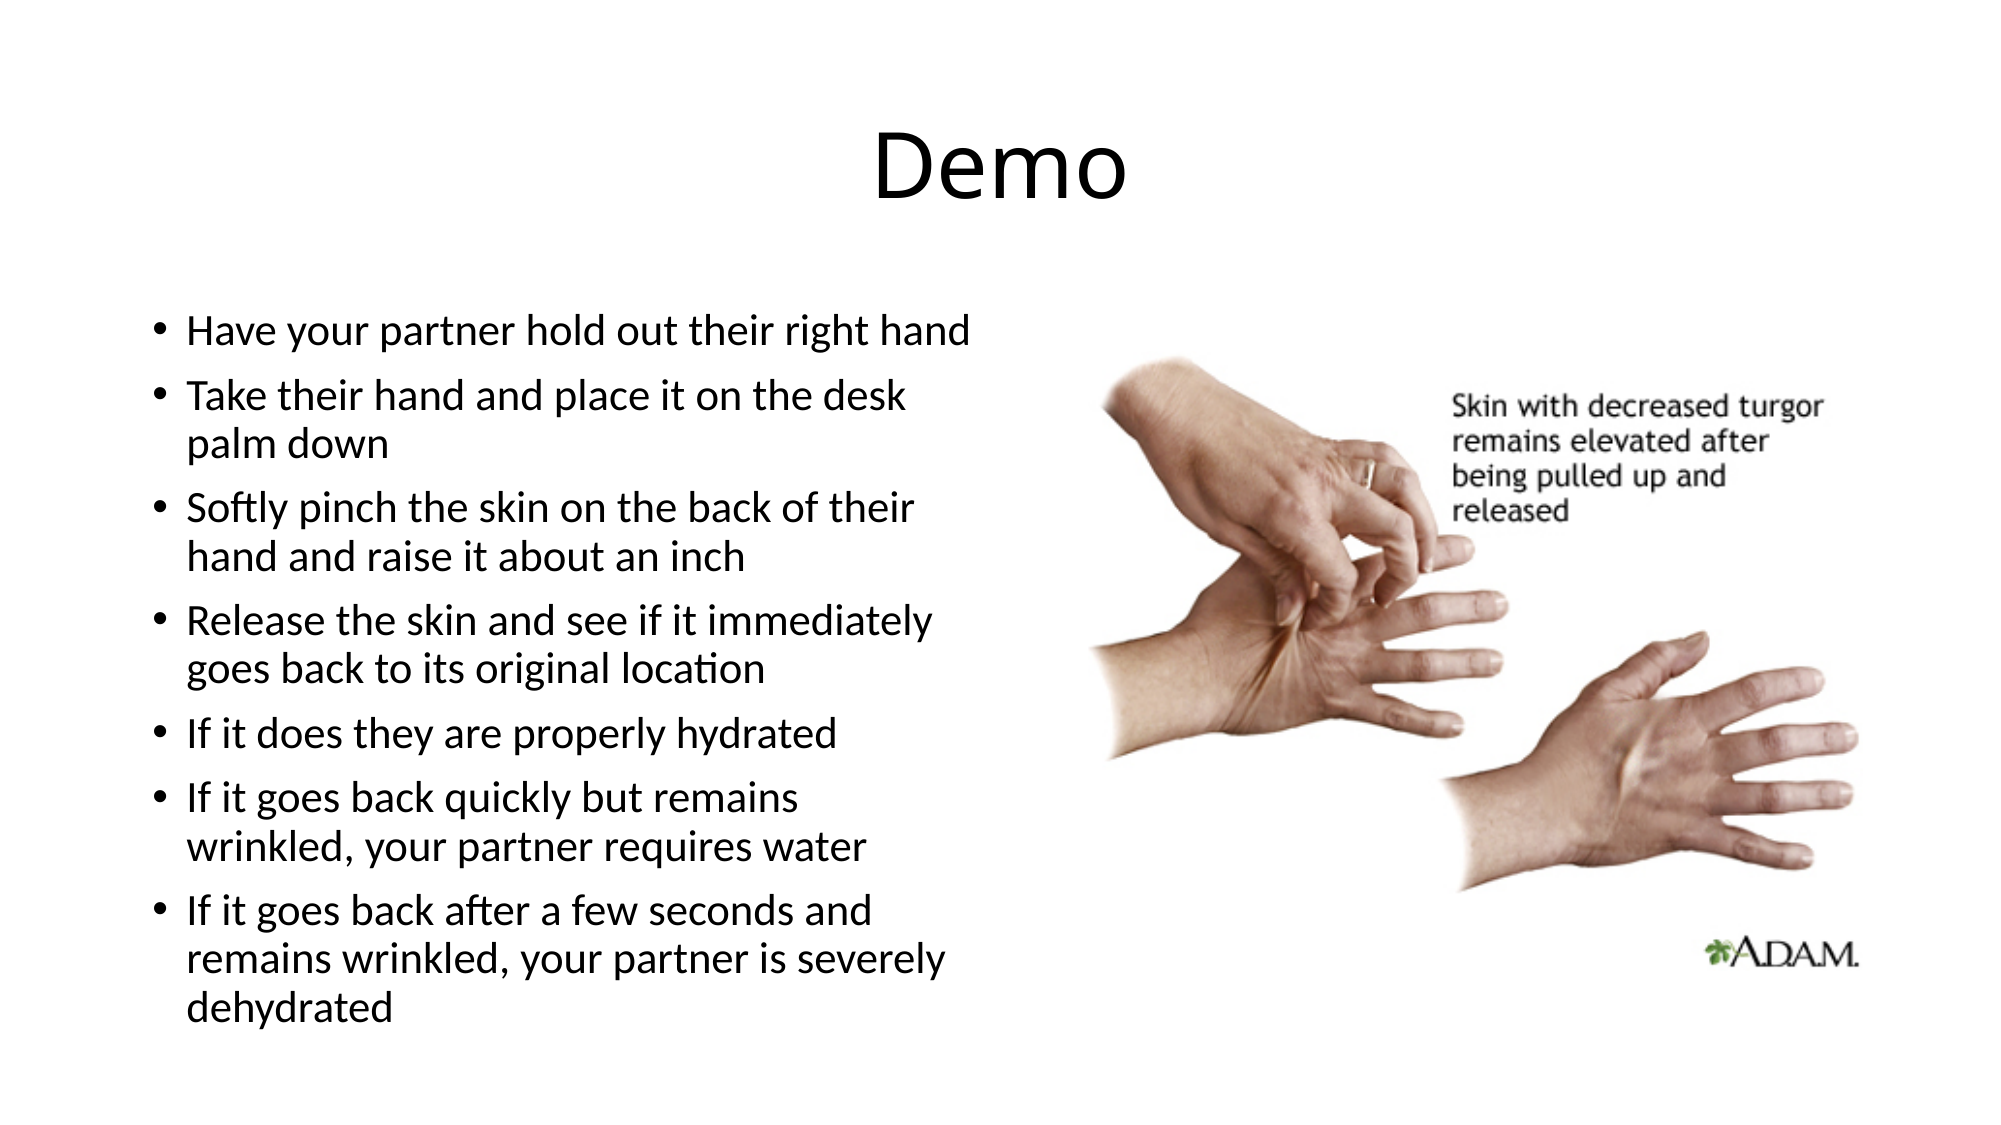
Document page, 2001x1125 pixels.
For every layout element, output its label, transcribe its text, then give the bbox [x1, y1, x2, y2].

title Demo [137, 59, 1863, 278]
list Have your partner hold out their right hand Take their hand and place it on the desk palm down Softly pinch the skin on the back of their hand and raise it about an inch Release the skin and see if it immediately goes back to its original location If it does they are properly hydrated If it goes back quickly but remains wrinkled, your partner requires water If it goes back after a few seconds and remains wrinkled, your partner is severely dehydrated [137, 299, 988, 1084]
picture [1088, 351, 1863, 971]
